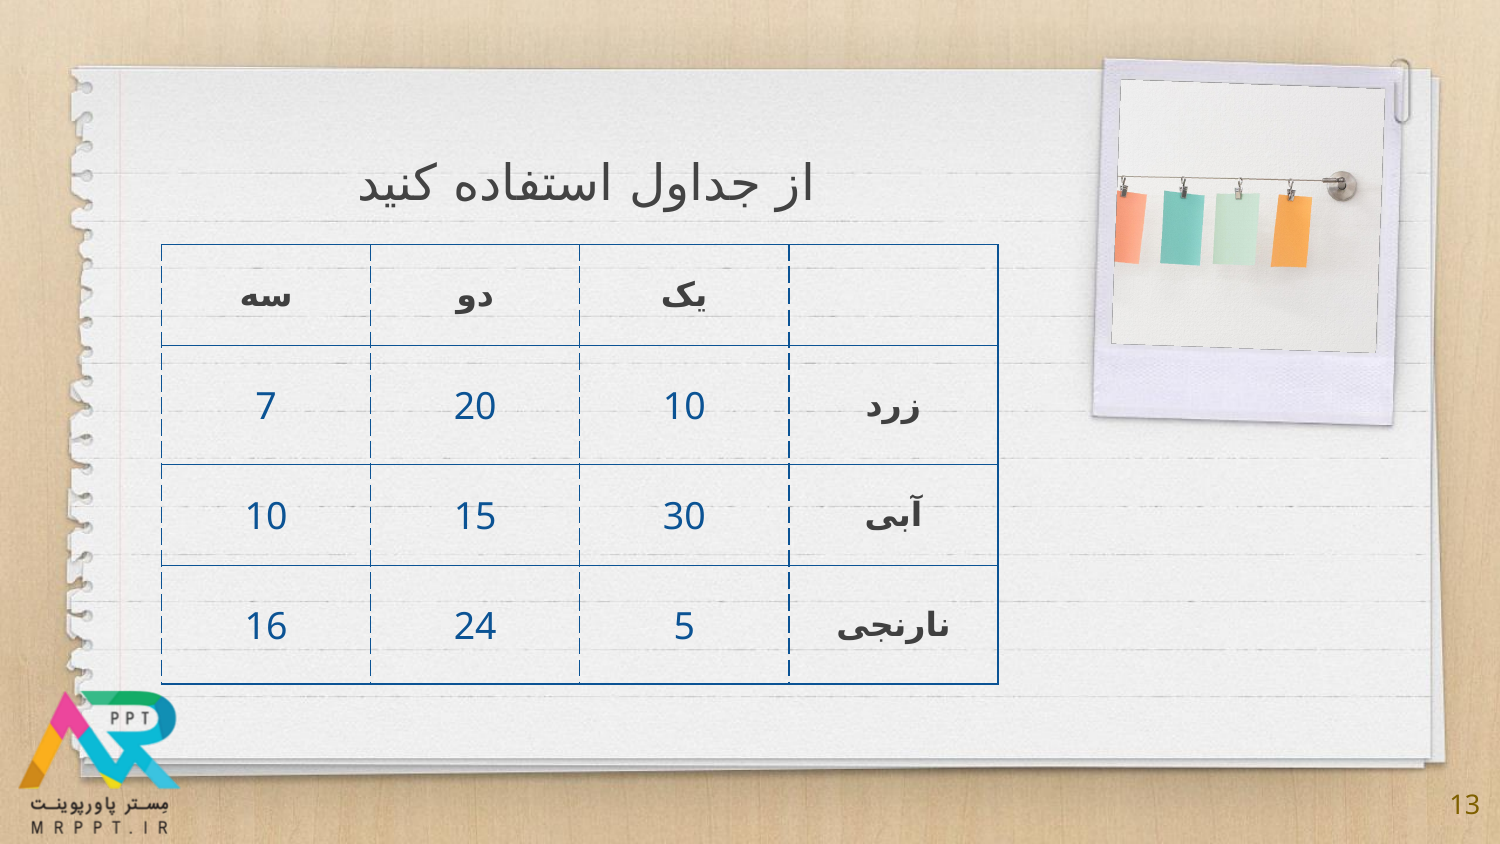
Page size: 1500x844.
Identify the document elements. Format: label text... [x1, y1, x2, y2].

table_cell 5 [580, 566, 789, 683]
table_cell 10 [580, 346, 789, 464]
table_cell 16 [162, 566, 371, 683]
picture [0, 0, 1500, 844]
table_cell 24 [371, 566, 580, 683]
table_cell 10 [162, 465, 371, 565]
slide_number 13 [1429, 767, 1500, 844]
table_cell 20 [371, 346, 580, 464]
table_cell 15 [371, 465, 580, 565]
table_cell 30 [580, 465, 789, 565]
table_cell نارنجی [789, 566, 997, 683]
title از جداول استفاده کنید [60, 85, 1112, 226]
table_cell 7 [162, 346, 371, 464]
table_header دو [371, 245, 580, 345]
table_cell آبی [789, 465, 997, 565]
table_header یک [580, 245, 789, 345]
table_header سه [162, 245, 371, 345]
table_header [789, 245, 997, 345]
table_cell زرد [789, 346, 997, 464]
